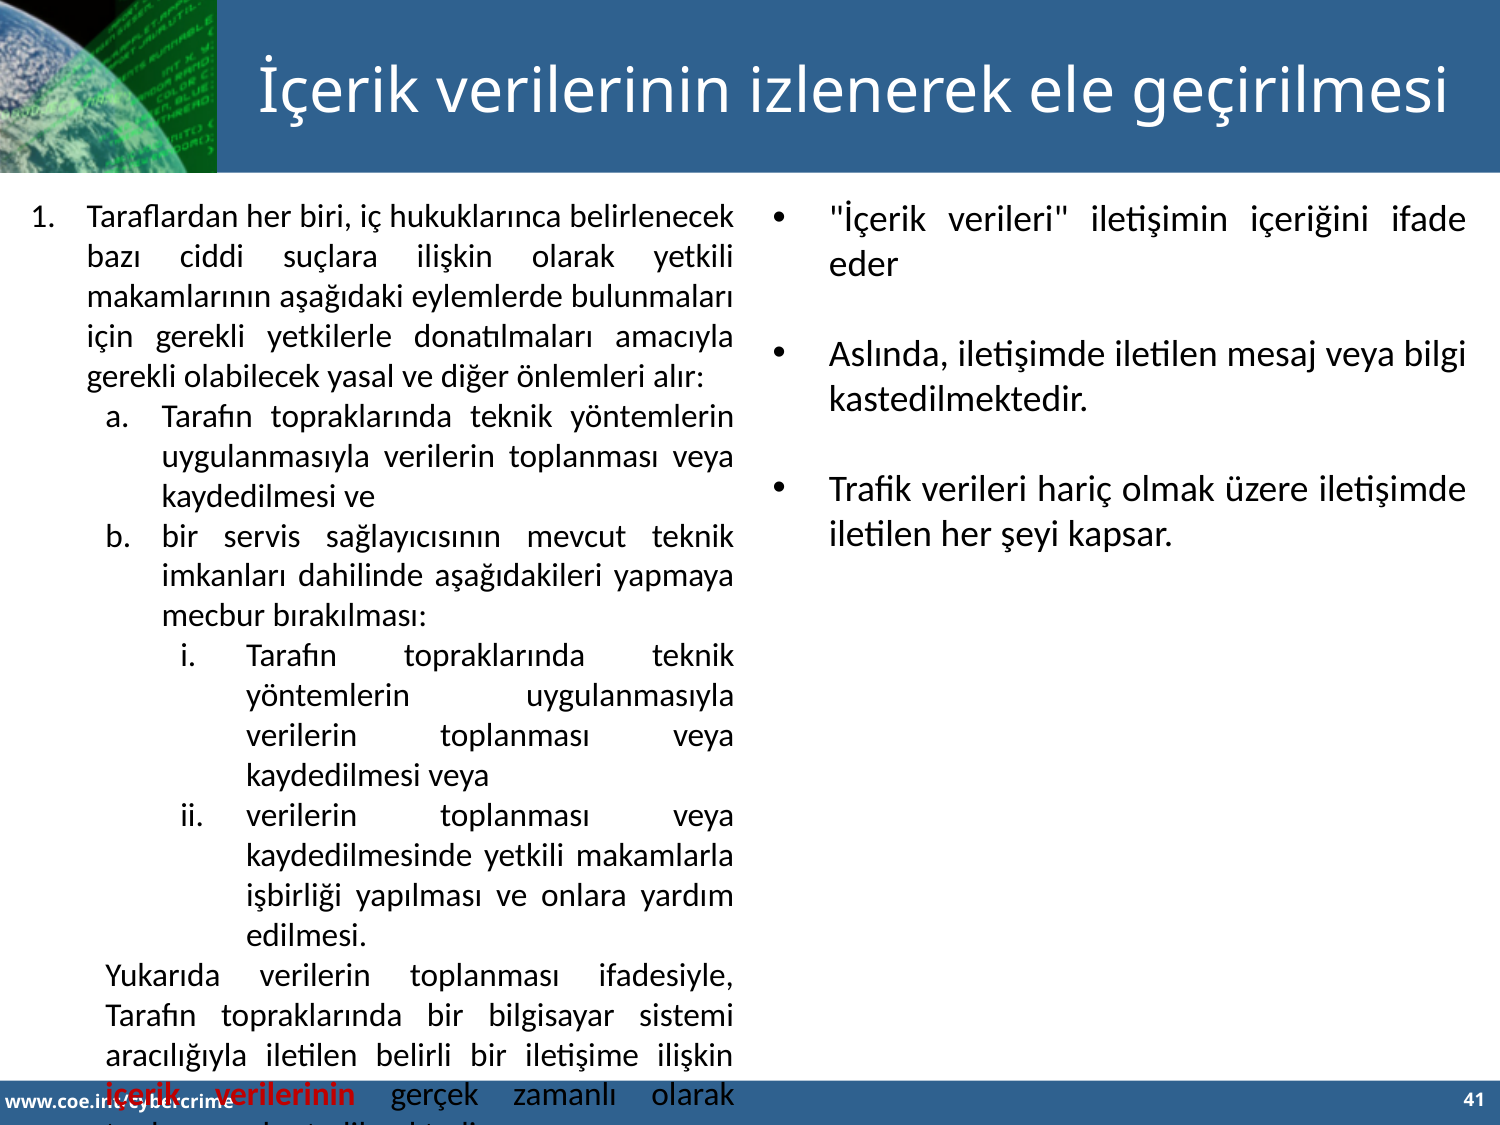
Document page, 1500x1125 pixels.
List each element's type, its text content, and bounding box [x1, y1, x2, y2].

text_box İçerik verilerinin izlenerek ele geçirilmesi [230, 42, 1483, 133]
text_box "İçerik verileri" iletişimin içeriğini ifade eder Aslında, iletişimde iletilen mesaj veya bilgi kastedilmektedir. Trafik verileri hariç olmak üzere iletişimde iletilen her şeyi kapsar. [757, 186, 1483, 562]
picture [0, 0, 217, 173]
text_box Taraflardan her biri, iç hukuklarınca belirlenecek bazı ciddi suçlara ilişkin olarak yetkili makamlarının aşağıdaki eylemlerde bulunmaları için gerekli yetkilerle donatılmaları amacıyla gerekli olabilecek yasal ve diğer önlemleri alır: Tarafın topraklarında teknik yöntemlerin uygulanmasıyla verilerin toplanması veya kaydedilmesi ve bir servis sağlayıcısının mevcut teknik imkanları dahilinde aşağıdakileri yapmaya mecbur bırakılması: Tarafın topraklarında teknik yöntemlerin uygulanmasıyla verilerin toplanması veya kaydedilmesi veya verilerin toplanması veya kaydedilmesinde yetkili makamlarla işbirliği yapılması ve onlara yardım edilmesi. Yukarıda verilerin toplanması ifadesiyle, Tarafın topraklarında bir bilgisayar sistemi aracılığıyla iletilen belirli bir iletişime ilişkin içerik verilerinin gerçek zamanlı olarak toplanması kastedilmektedir. [15, 186, 750, 1125]
